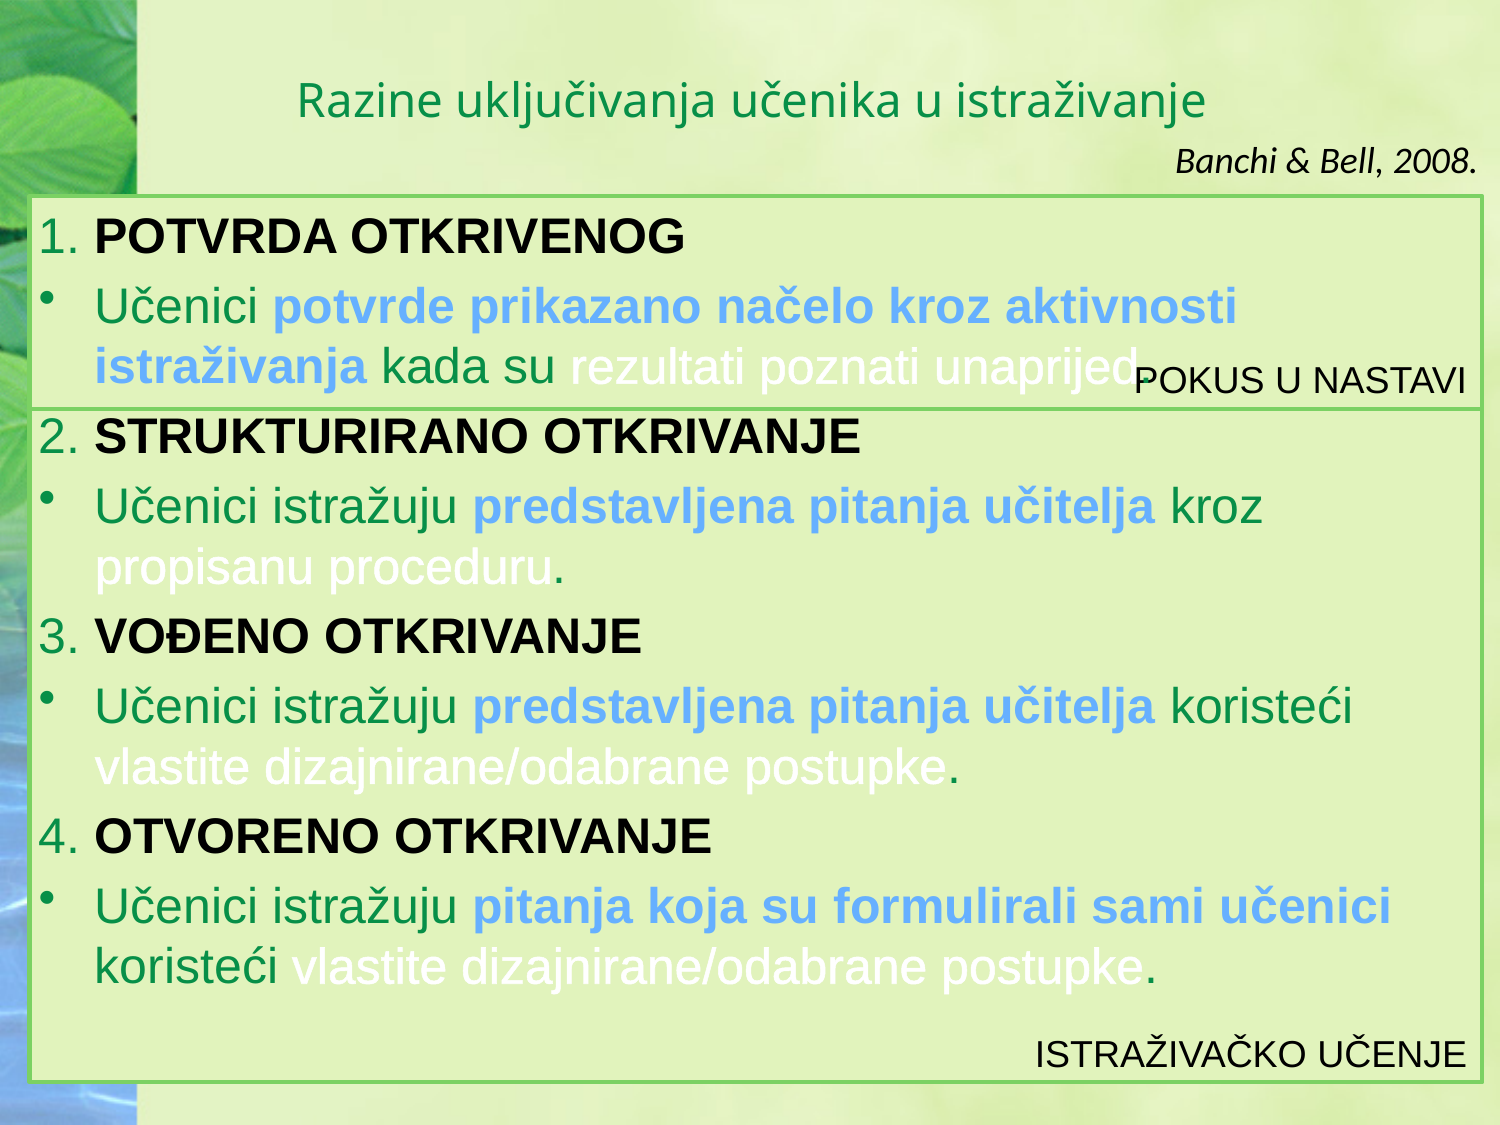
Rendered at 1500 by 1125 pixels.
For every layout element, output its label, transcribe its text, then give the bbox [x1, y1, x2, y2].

text_box Banchi & Bell, 2008. [1160, 128, 1500, 189]
text_box POKUS U NASTAVI [27, 194, 1484, 411]
list 1. Potvrda otkrivenog Učenici potvrde prikazano načelo kroz aktivnosti istraživanja kada su rezultati poznati unaprijed. 2. Strukturirano otkrivanje Učenici istražuju predstavljena pitanja učitelja kroz propisanu proceduru. 3. Vođeno otkrivanje Učenici istražuju predstavljena pitanja učitelja koristeći vlastite dizajnirane/odabrane postupke. 4. Otvoreno otkrivanje Učenici istražuju pitanja koja su formulirali sami učenici koristeći vlastite dizajnirane/odabrane postupke. [23, 196, 1477, 970]
title Razine uključivanja učenika u istraživanje [277, 54, 1228, 143]
text_box ISTRAŽIVAČKO UČENJE [27, 411, 1484, 1084]
picture [0, 0, 1500, 1125]
